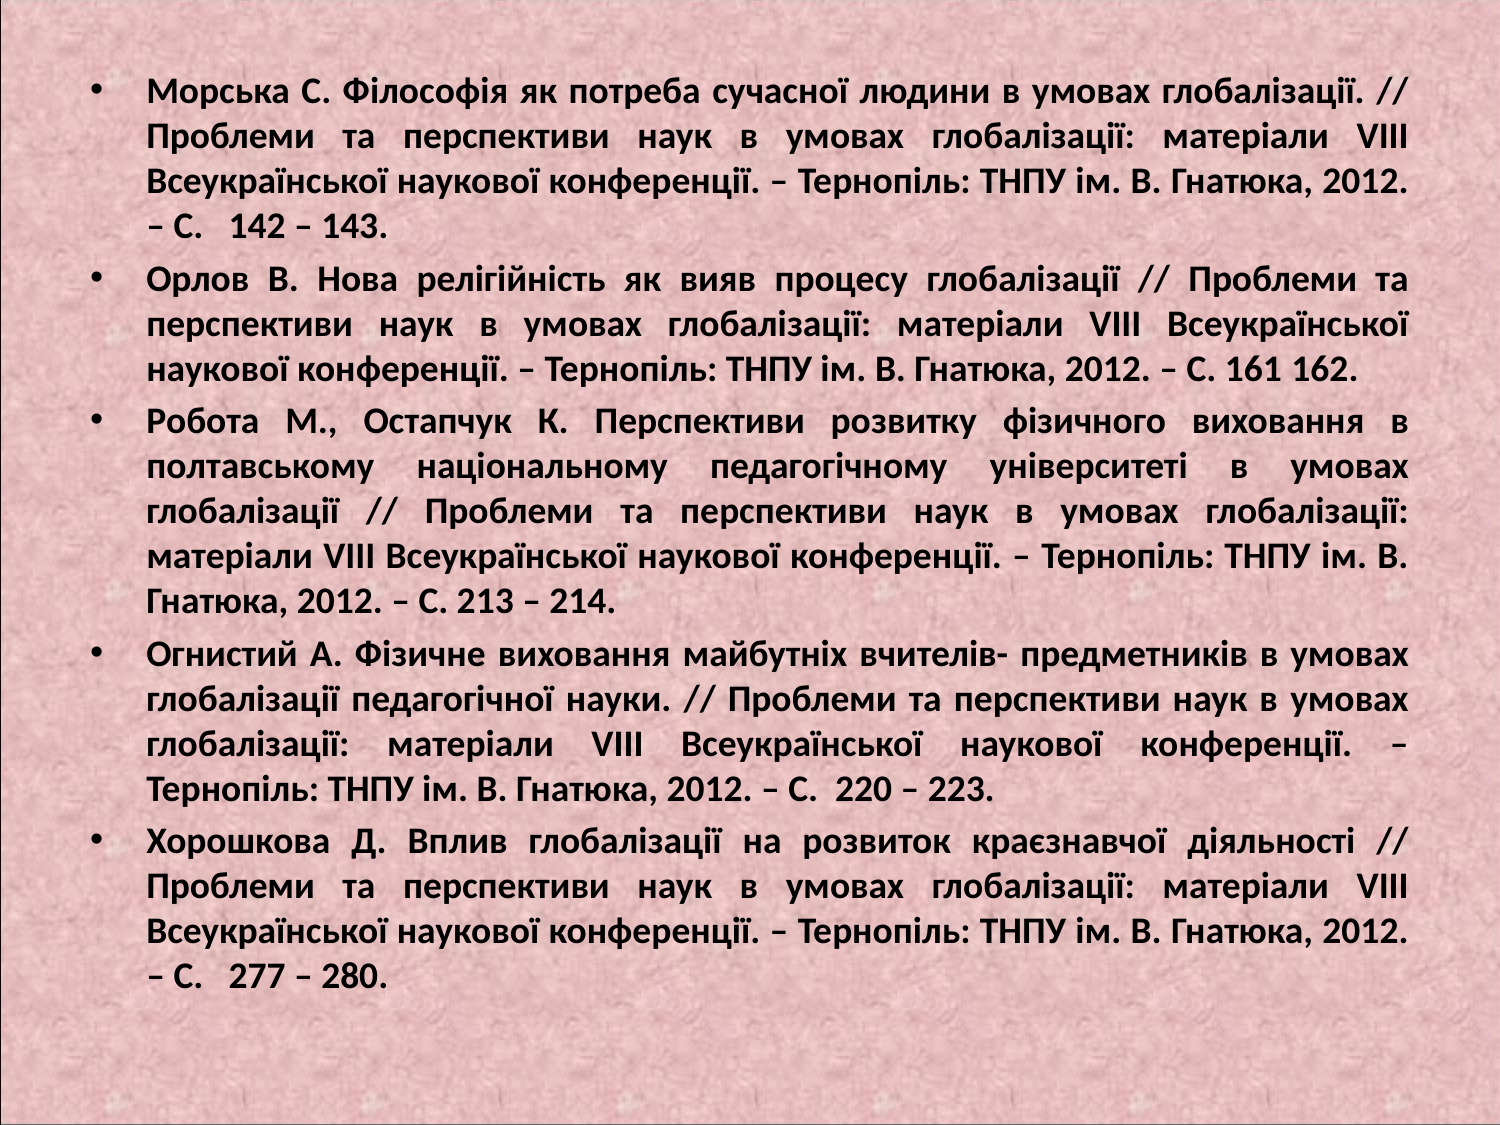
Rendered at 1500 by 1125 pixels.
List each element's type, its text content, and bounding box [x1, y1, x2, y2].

list Морська С. Філософія як потреба сучасної людини в умовах глобалізації. // Проблеми та перспективи наук в умовах глобалізації: матеріали VIII Всеукраїнської наукової конференції. – Тернопіль: ТНПУ ім. В. Гнатюка, 2012. – С. 142 – 143. Орлов В. Нова релігійність як вияв процесу глобалізації // Проблеми та перспективи наук в умовах глобалізації: матеріали VIII Всеукраїнської наукової конференції. – Тернопіль: ТНПУ ім. В. Гнатюка, 2012. – С. 161 162. Робота М., Остапчук К. Перспективи розвитку фізичного виховання в полтавському національному педагогічному університеті в умовах глобалізації // Проблеми та перспективи наук в умовах глобалізації: матеріали VIII Всеукраїнської наукової конференції. – Тернопіль: ТНПУ ім. В. Гнатюка, 2012. – С. 213 – 214. Огнистий А. Фізичне виховання майбутніх вчителів- предметників в умовах глобалізації педагогічної науки. // Проблеми та перспективи наук в умовах глобалізації: матеріали VIII Всеукраїнської наукової конференції. – Тернопіль: ТНПУ ім. В. Гнатюка, 2012. – С. 220 – 223. Хорошкова Д. Вплив глобалізації на розвиток краєзнавчої діяльності // Проблеми та перспективи наук в умовах глобалізації: матеріали VIII Всеукраїнської наукової конференції. – Тернопіль: ТНПУ ім. В. Гнатюка, 2012. – С. 277 – 280. [74, 58, 1426, 1079]
picture [0, 0, 1500, 1125]
